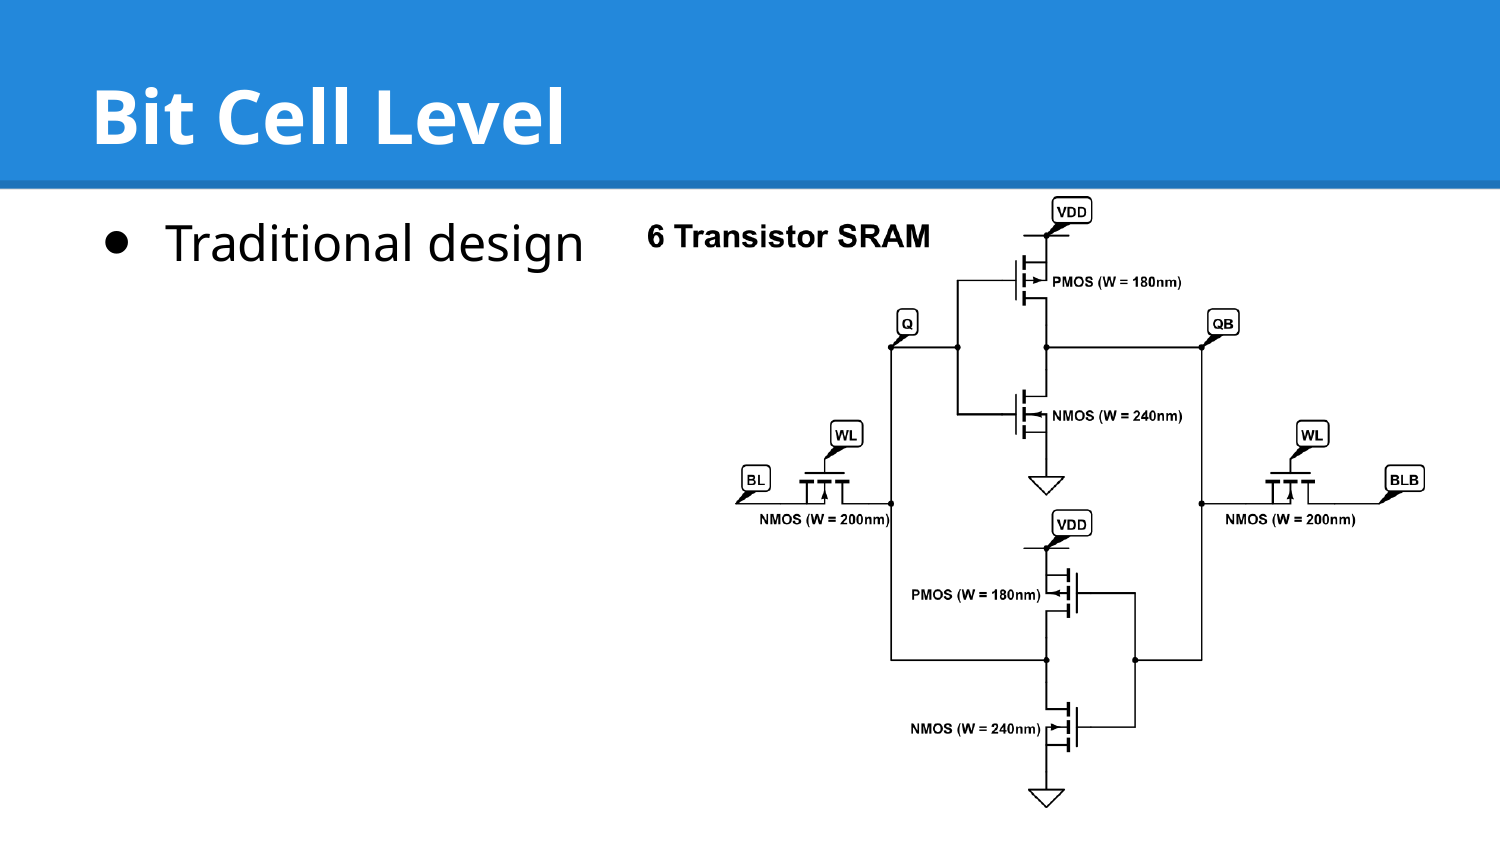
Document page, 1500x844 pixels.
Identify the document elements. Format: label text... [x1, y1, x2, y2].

list Traditional design [75, 196, 648, 808]
title Bit Cell Level [75, 33, 1425, 175]
text_box [648, 196, 1425, 808]
